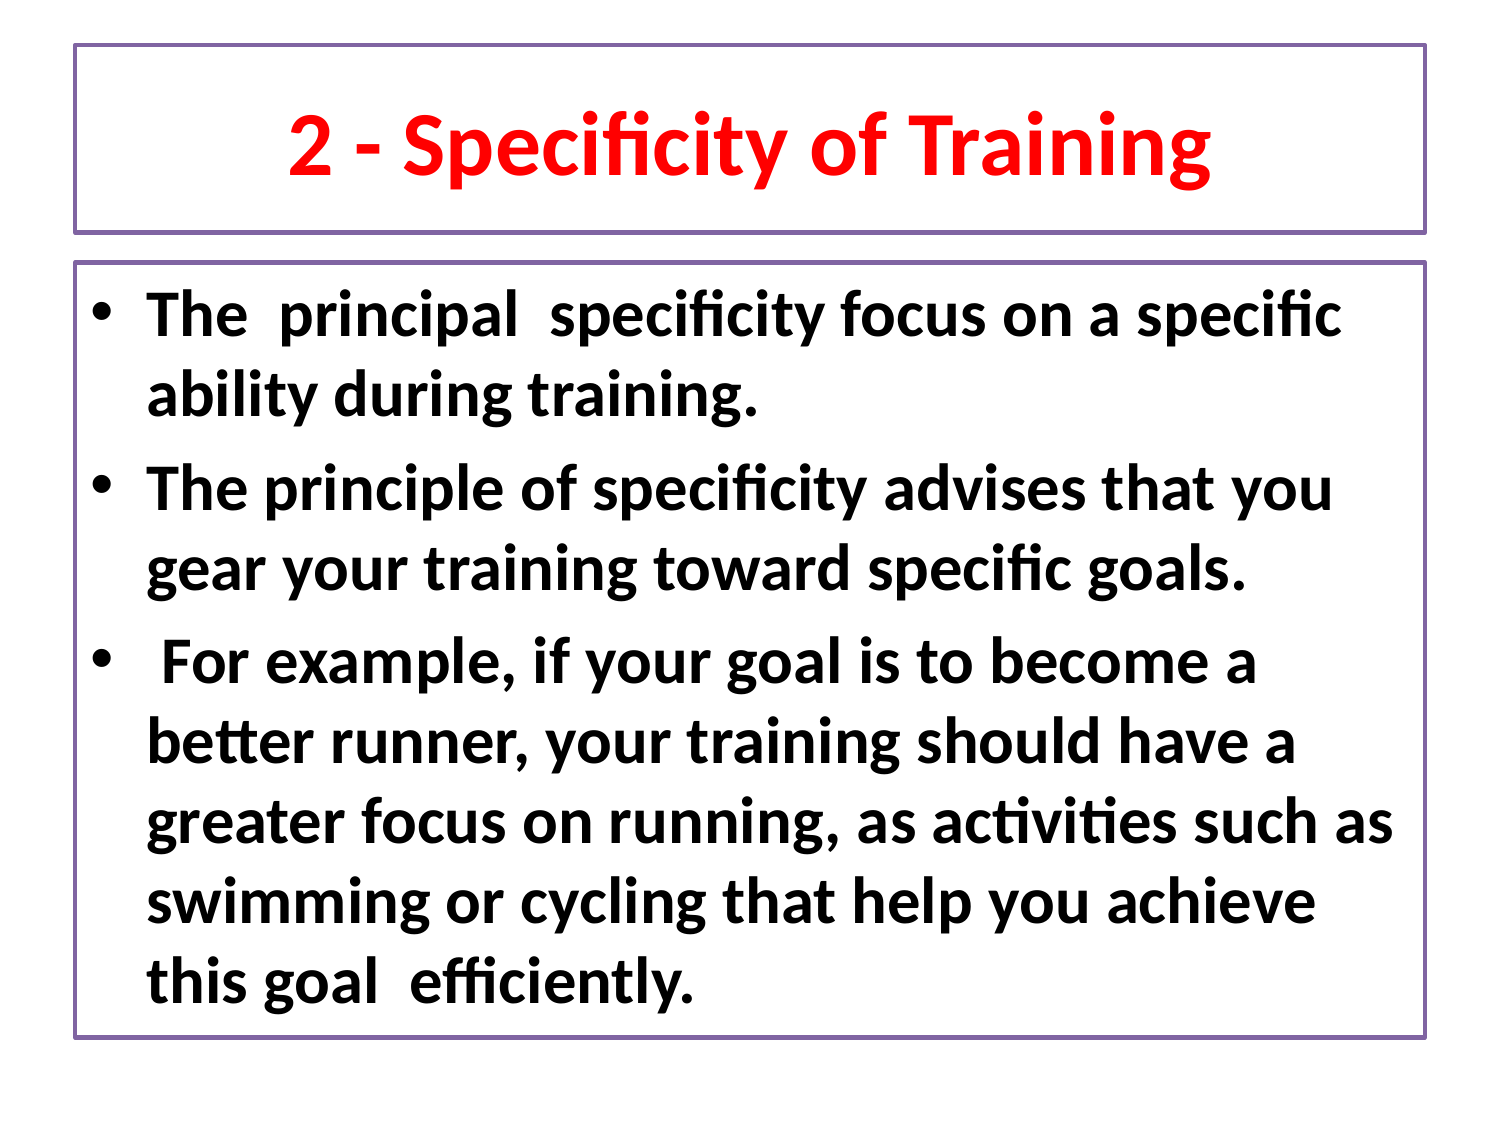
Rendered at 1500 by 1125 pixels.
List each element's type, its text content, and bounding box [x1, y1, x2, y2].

title 2 - Specificity of Training [73, 43, 1427, 235]
list The principal specificity focus on a specific ability during training. The principle of specificity advises that you gear your training toward specific goals. For example, if your goal is to become a better runner, your training should have a greater focus on running, as activities such as swimming or cycling that help you achieve this goal efficiently. [73, 260, 1427, 1040]
